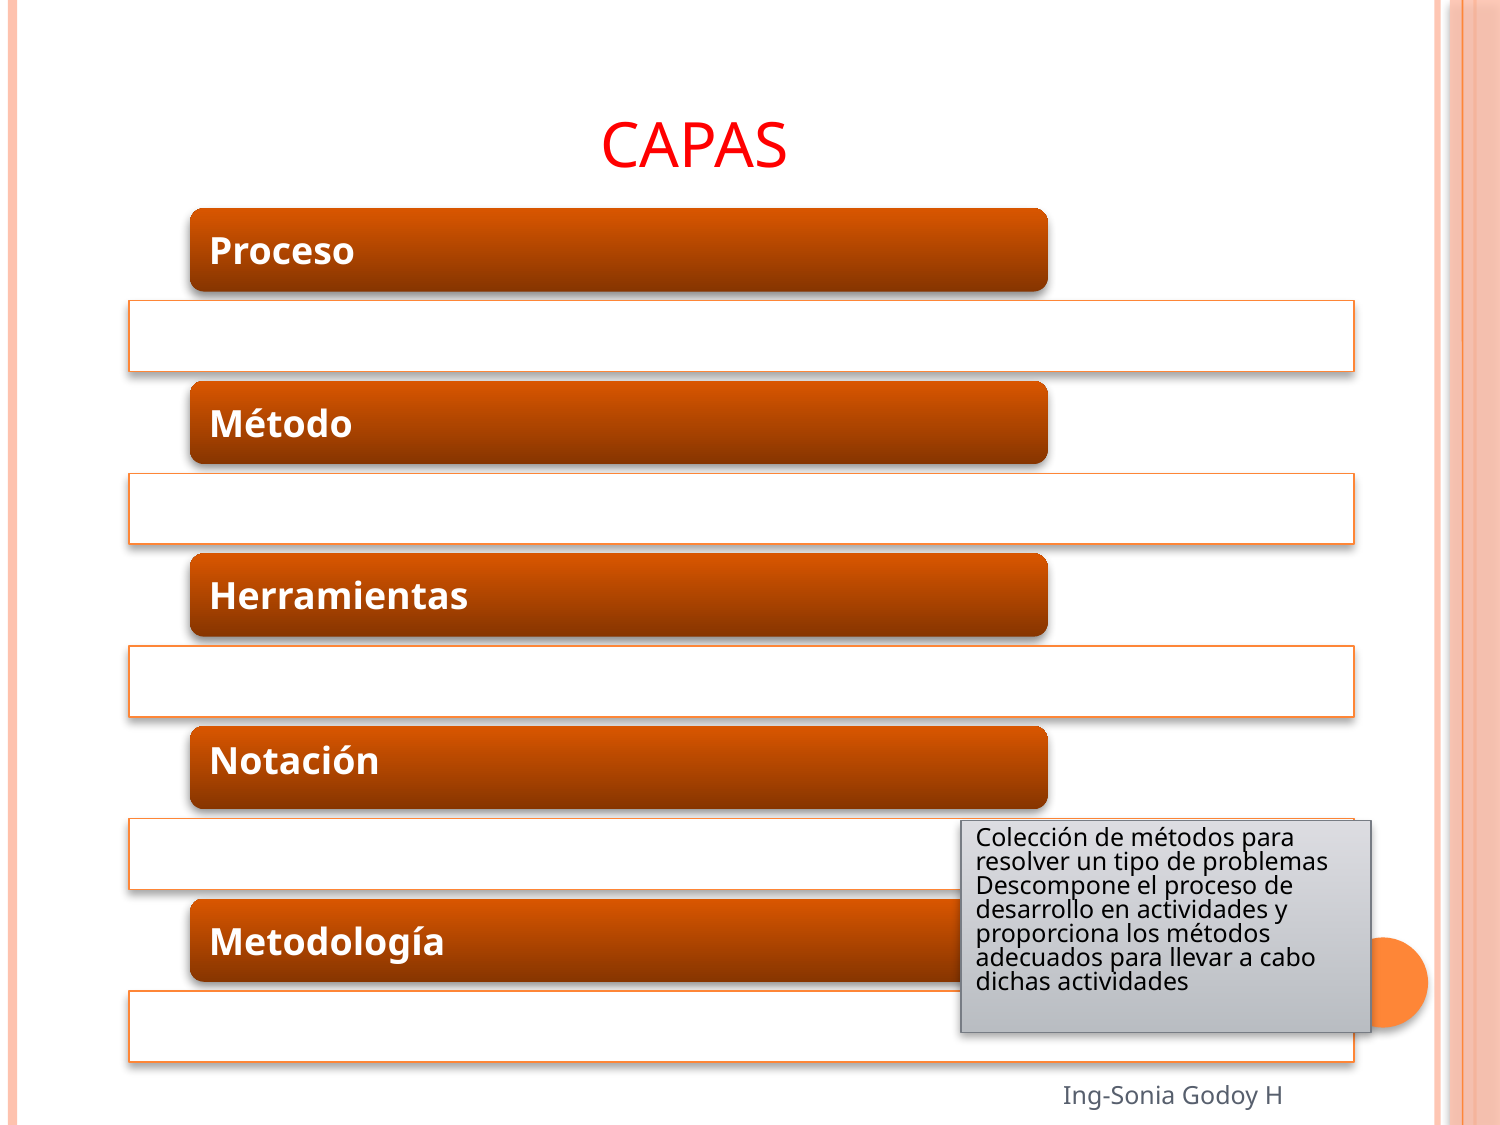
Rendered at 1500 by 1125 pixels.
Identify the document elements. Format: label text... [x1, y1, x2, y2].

title CAPAS [82, 35, 1307, 188]
footer Ing-Sonia Godoy H [773, 1075, 1299, 1125]
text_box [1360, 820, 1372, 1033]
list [128, 198, 1355, 1063]
